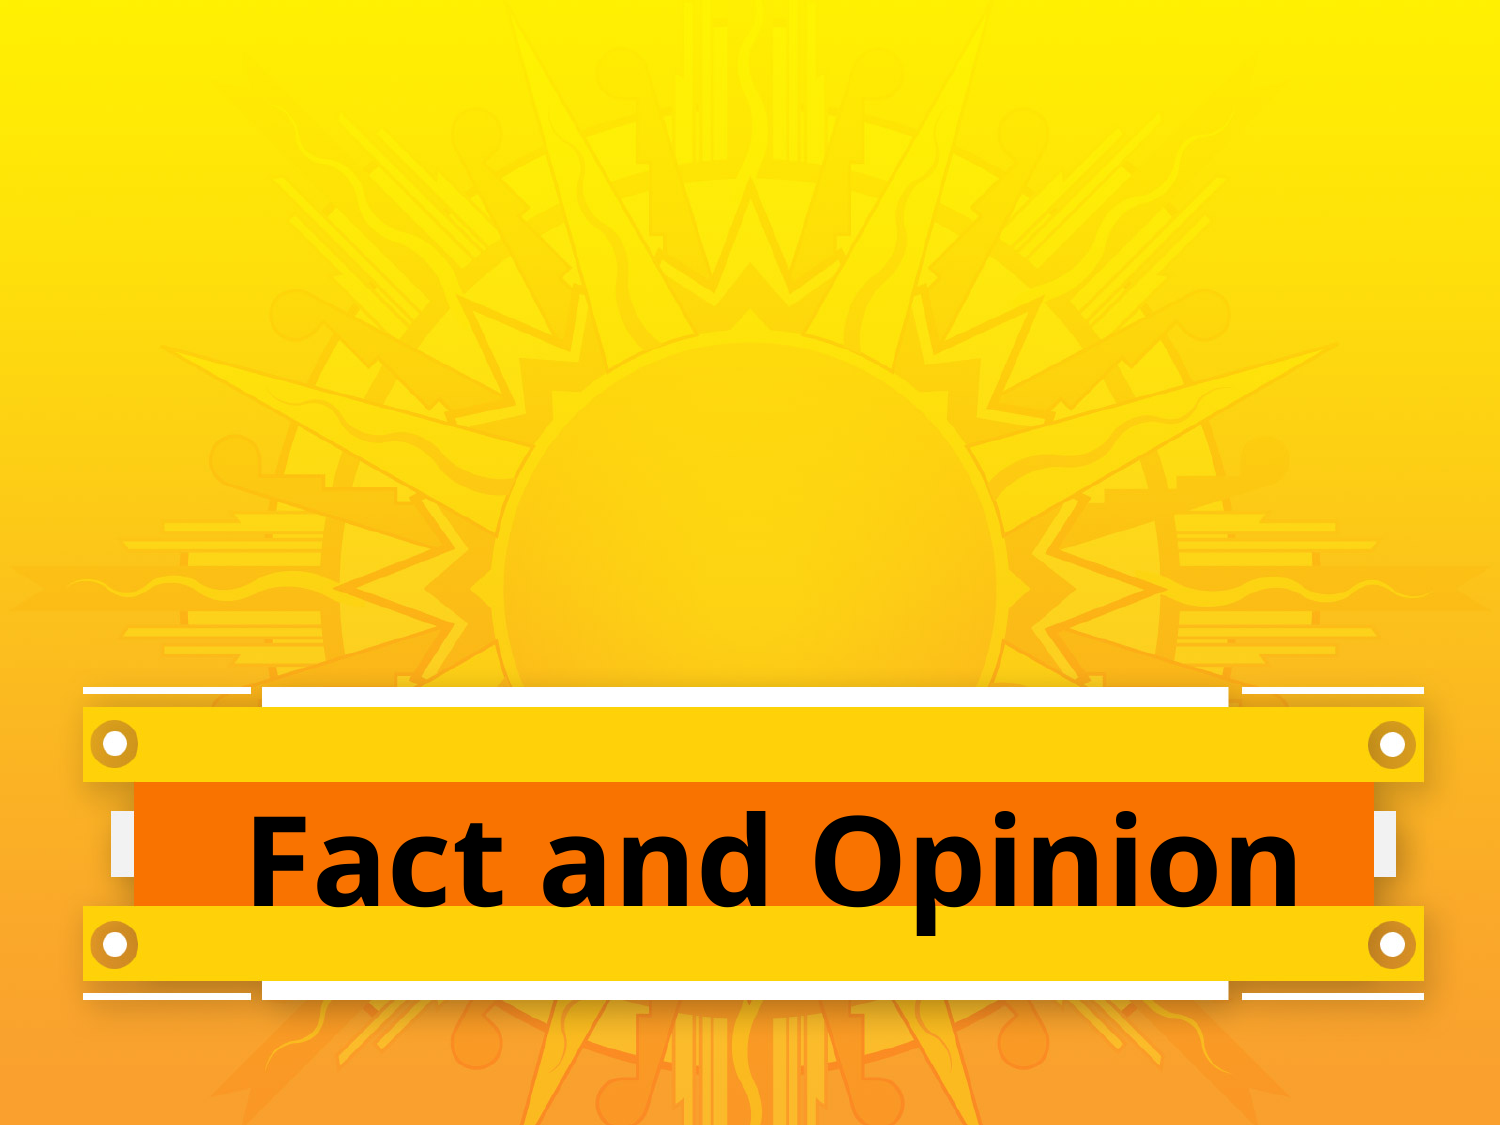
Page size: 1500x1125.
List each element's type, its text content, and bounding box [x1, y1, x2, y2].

picture [0, 0, 1500, 1125]
title Fact and Opinion [199, 749, 1351, 963]
